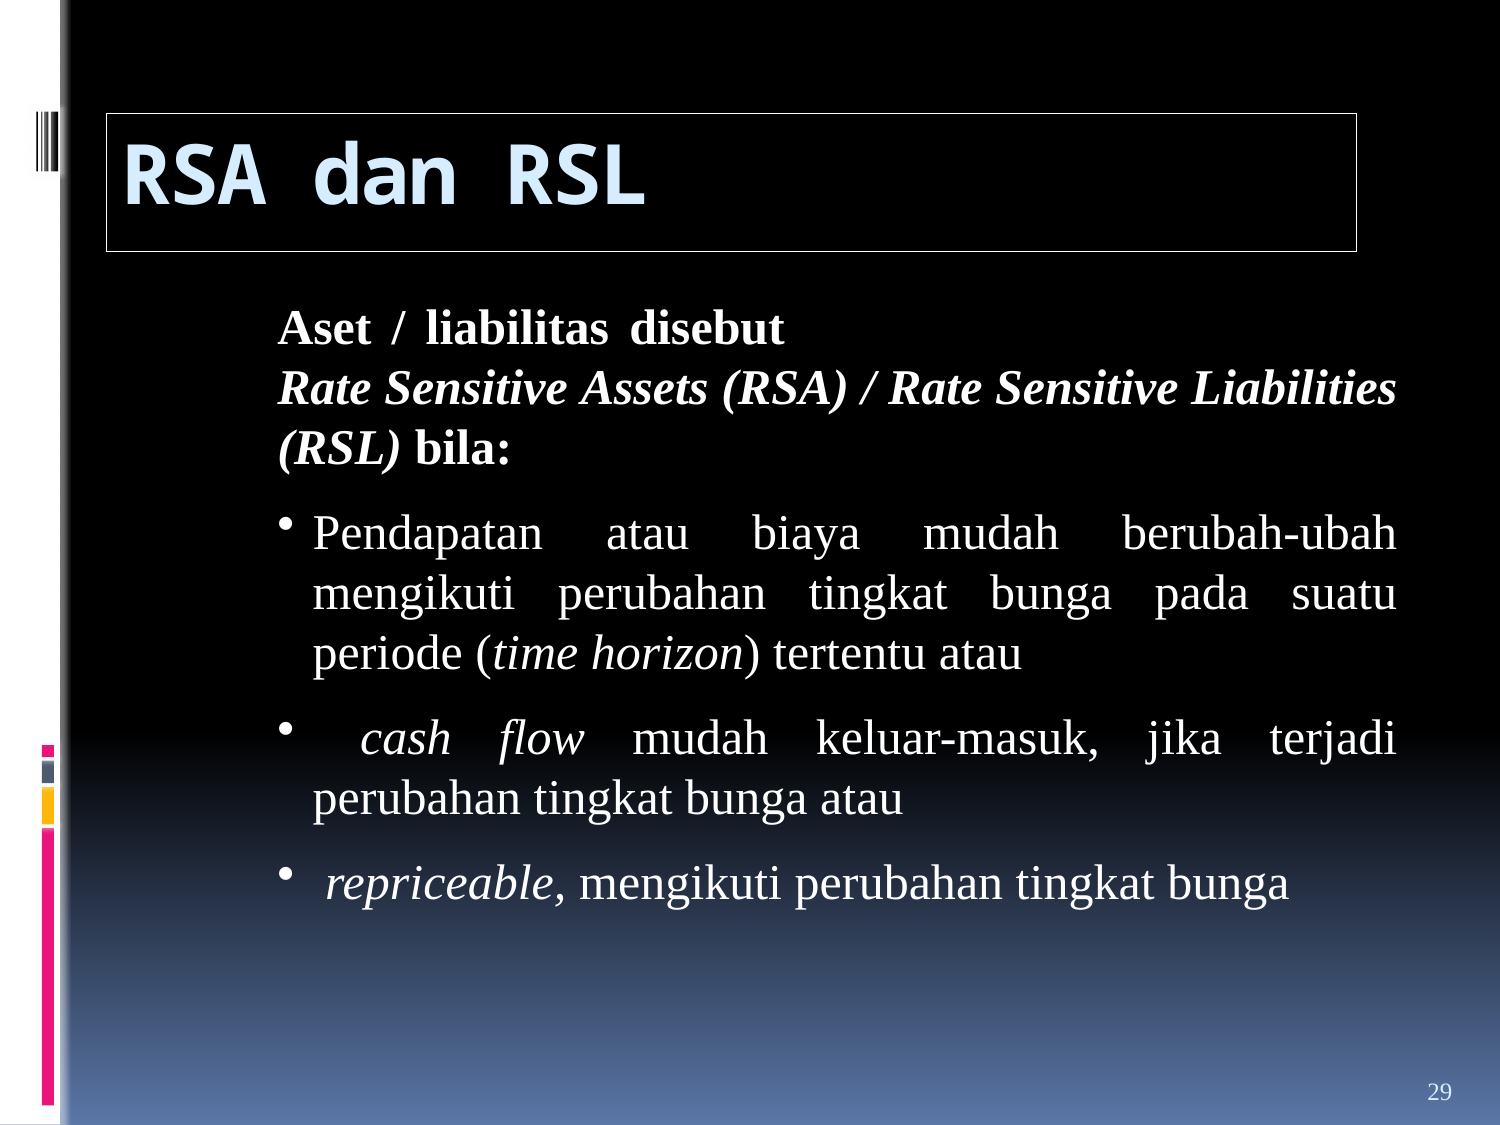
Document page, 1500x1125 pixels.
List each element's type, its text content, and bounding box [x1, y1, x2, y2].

slide_number 29 [1412, 1052, 1488, 1113]
title RSA dan RSL [106, 113, 1357, 252]
text_box Aset / liabilitas disebut Rate Sensitive Assets (RSA) / Rate Sensitive Liabilities (RSL) bila: Pendapatan atau biaya mudah berubah-ubah mengikuti perubahan tingkat bunga pada suatu periode (time horizon) tertentu atau cash flow mudah keluar-masuk, jika terjadi perubahan tingkat bunga atau repriceable, mengikuti perubahan tingkat bunga [262, 287, 1413, 918]
